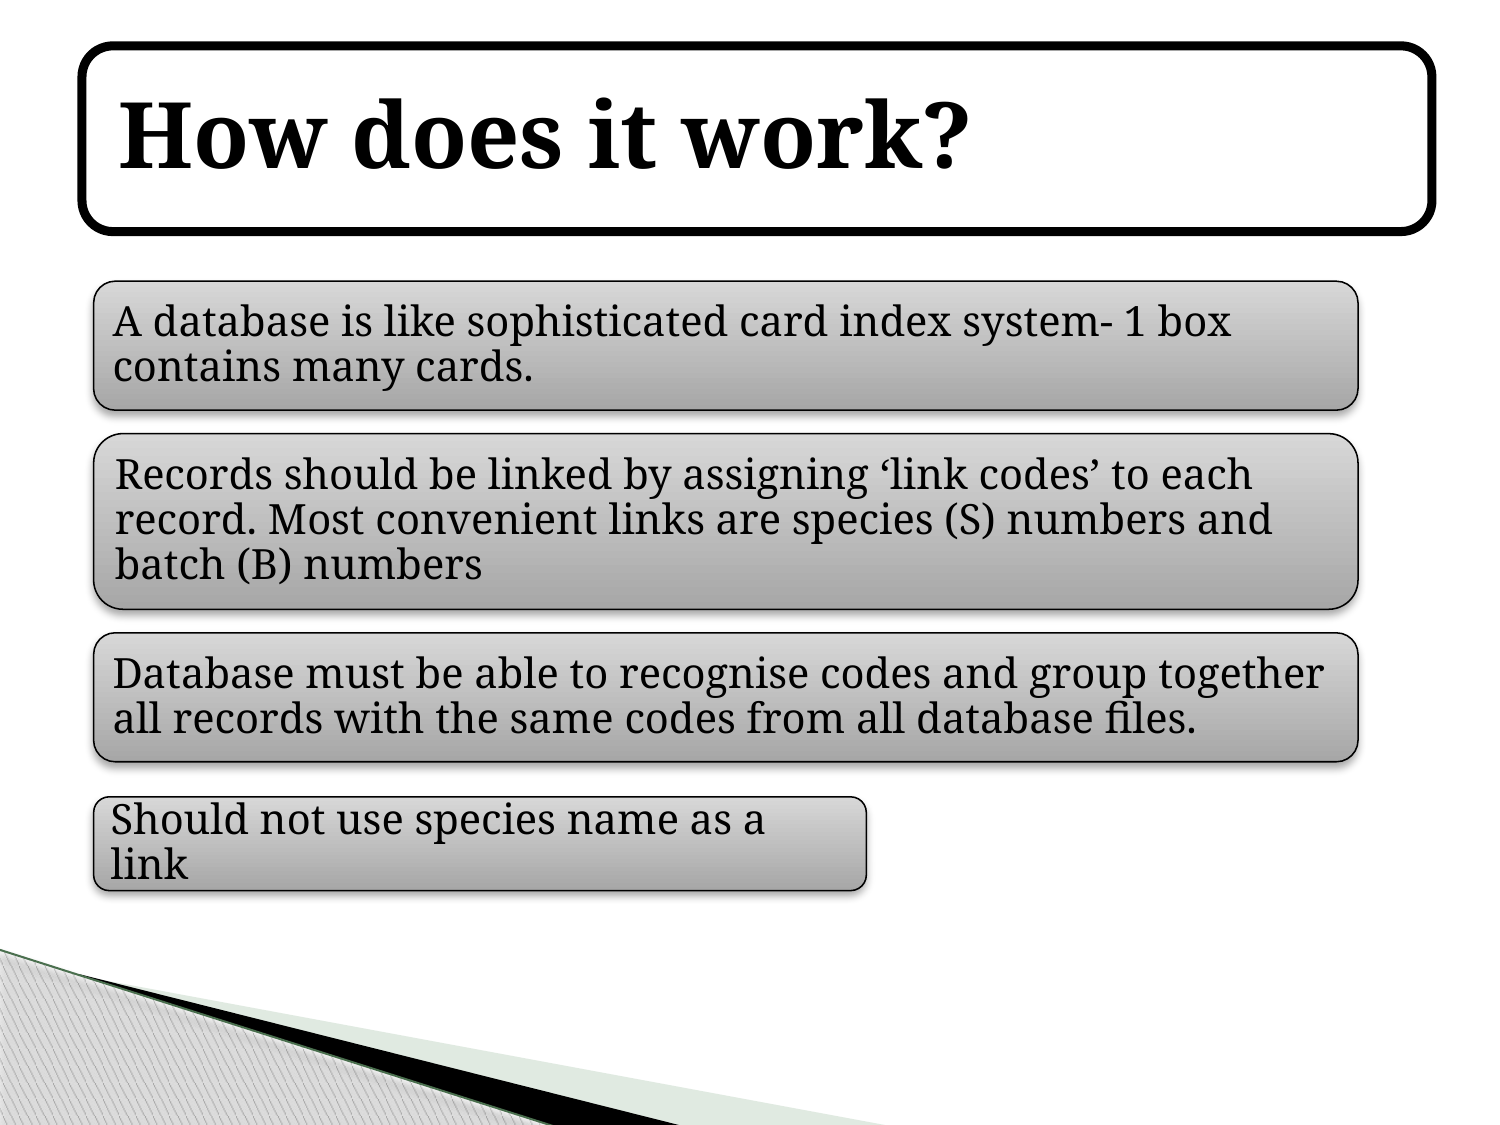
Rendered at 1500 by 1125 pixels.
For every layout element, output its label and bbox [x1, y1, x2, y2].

text_box [93, 280, 1360, 411]
text_box [81, 44, 1433, 233]
text_box [93, 632, 1360, 762]
text_box [93, 796, 868, 891]
text_box [93, 433, 1360, 610]
